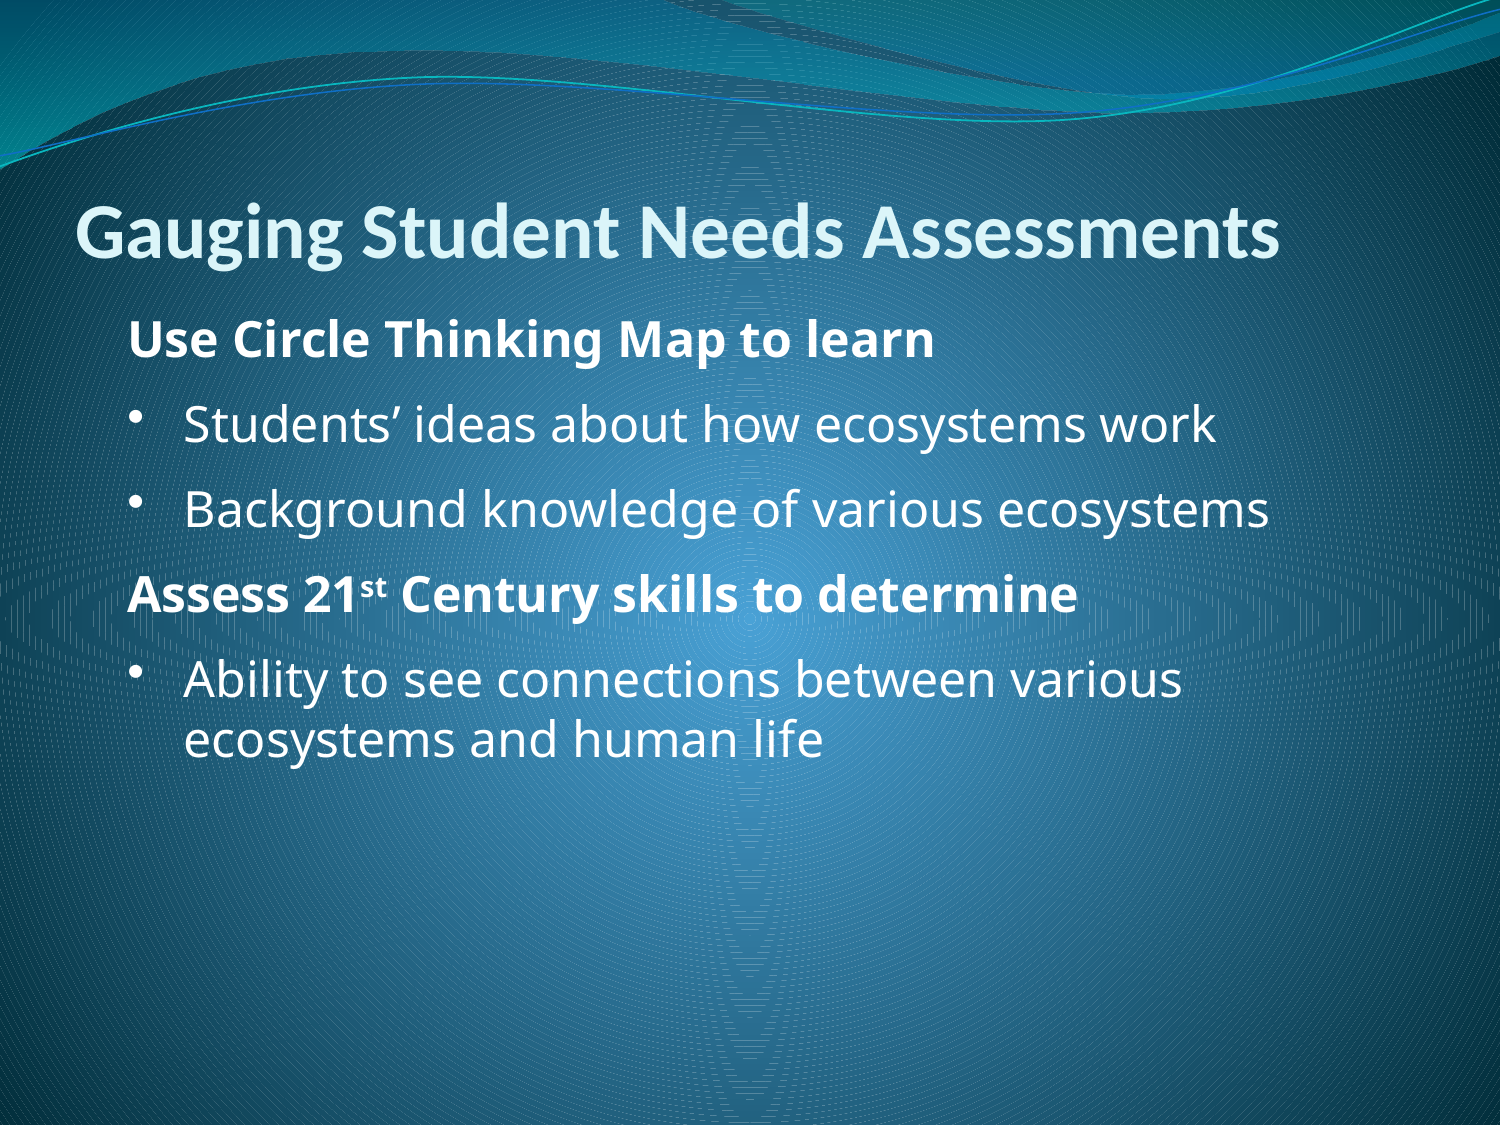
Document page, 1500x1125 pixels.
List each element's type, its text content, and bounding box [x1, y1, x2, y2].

title Gauging Student Needs Assessments [75, 87, 1425, 275]
text_box Use Circle Thinking Map to learn Students’ ideas about how ecosystems work Background knowledge of various ecosystems Assess 21st Century skills to determine Ability to see connections between various ecosystems and human life [112, 299, 1413, 860]
